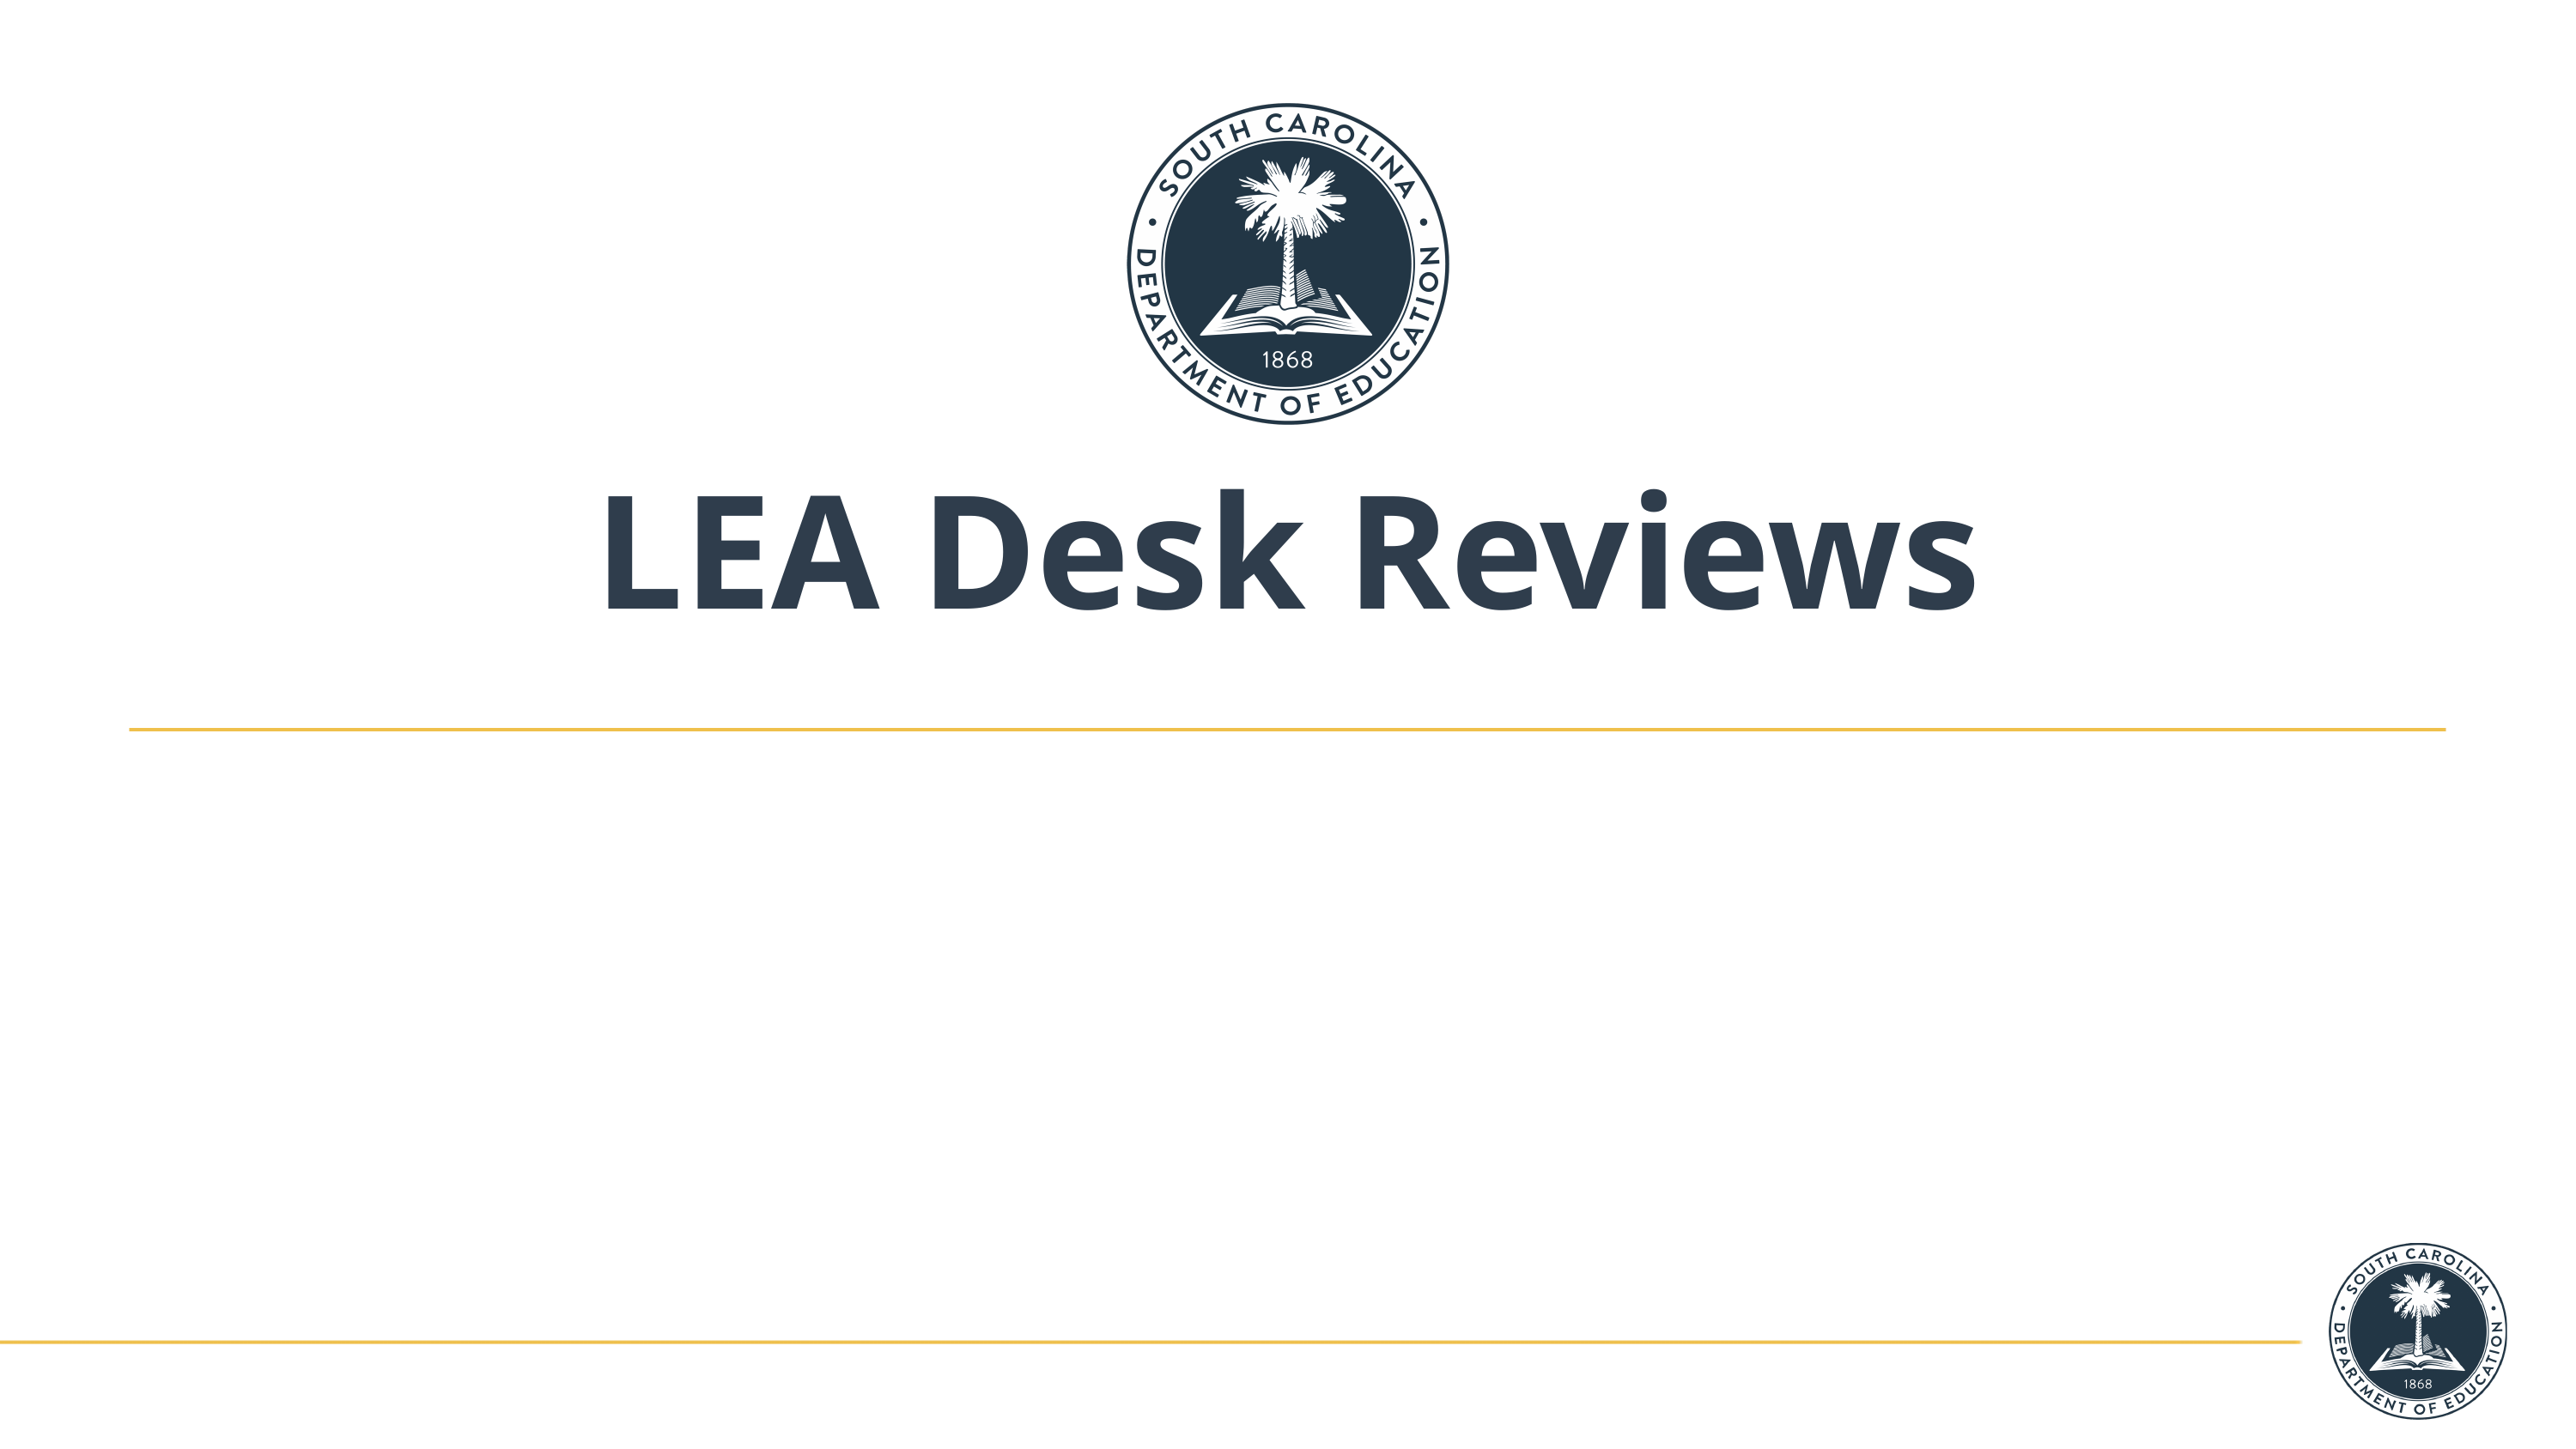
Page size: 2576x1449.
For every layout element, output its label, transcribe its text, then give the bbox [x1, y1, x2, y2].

picture [1127, 103, 1449, 425]
picture [129, 728, 2447, 731]
picture [2329, 1243, 2507, 1420]
title LEA Desk Reviews [129, 449, 2447, 643]
